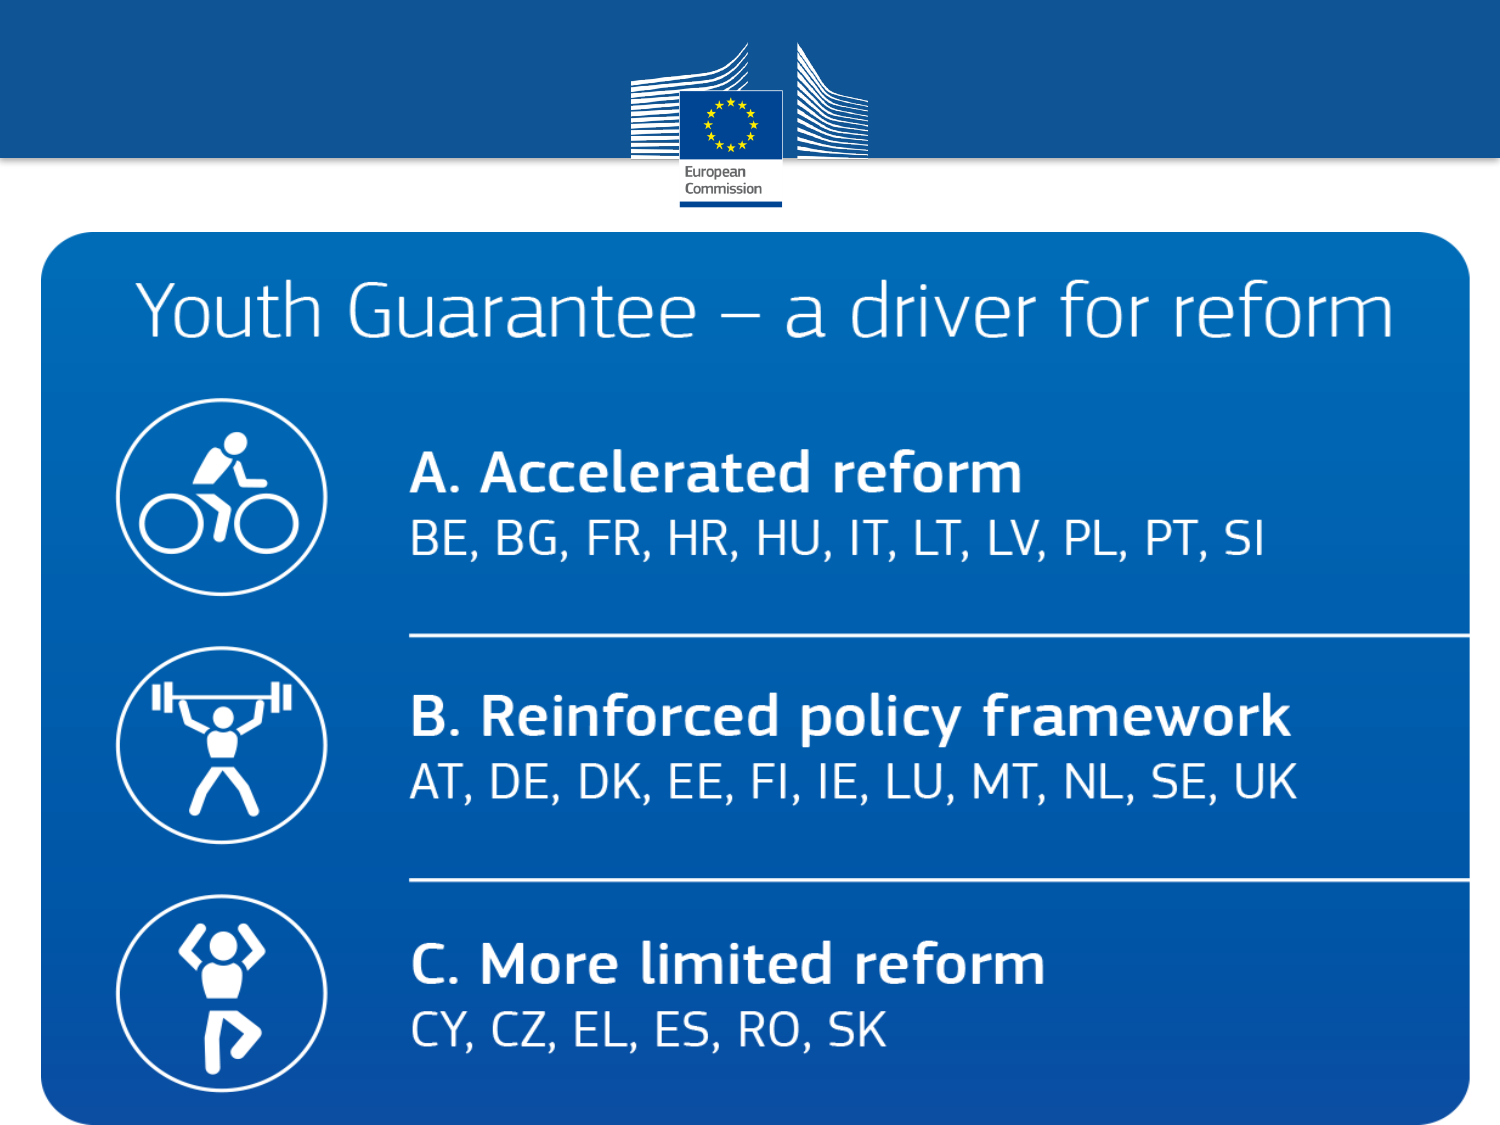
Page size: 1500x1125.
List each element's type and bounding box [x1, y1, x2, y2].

picture [40, 232, 1471, 1125]
picture [631, 42, 868, 208]
